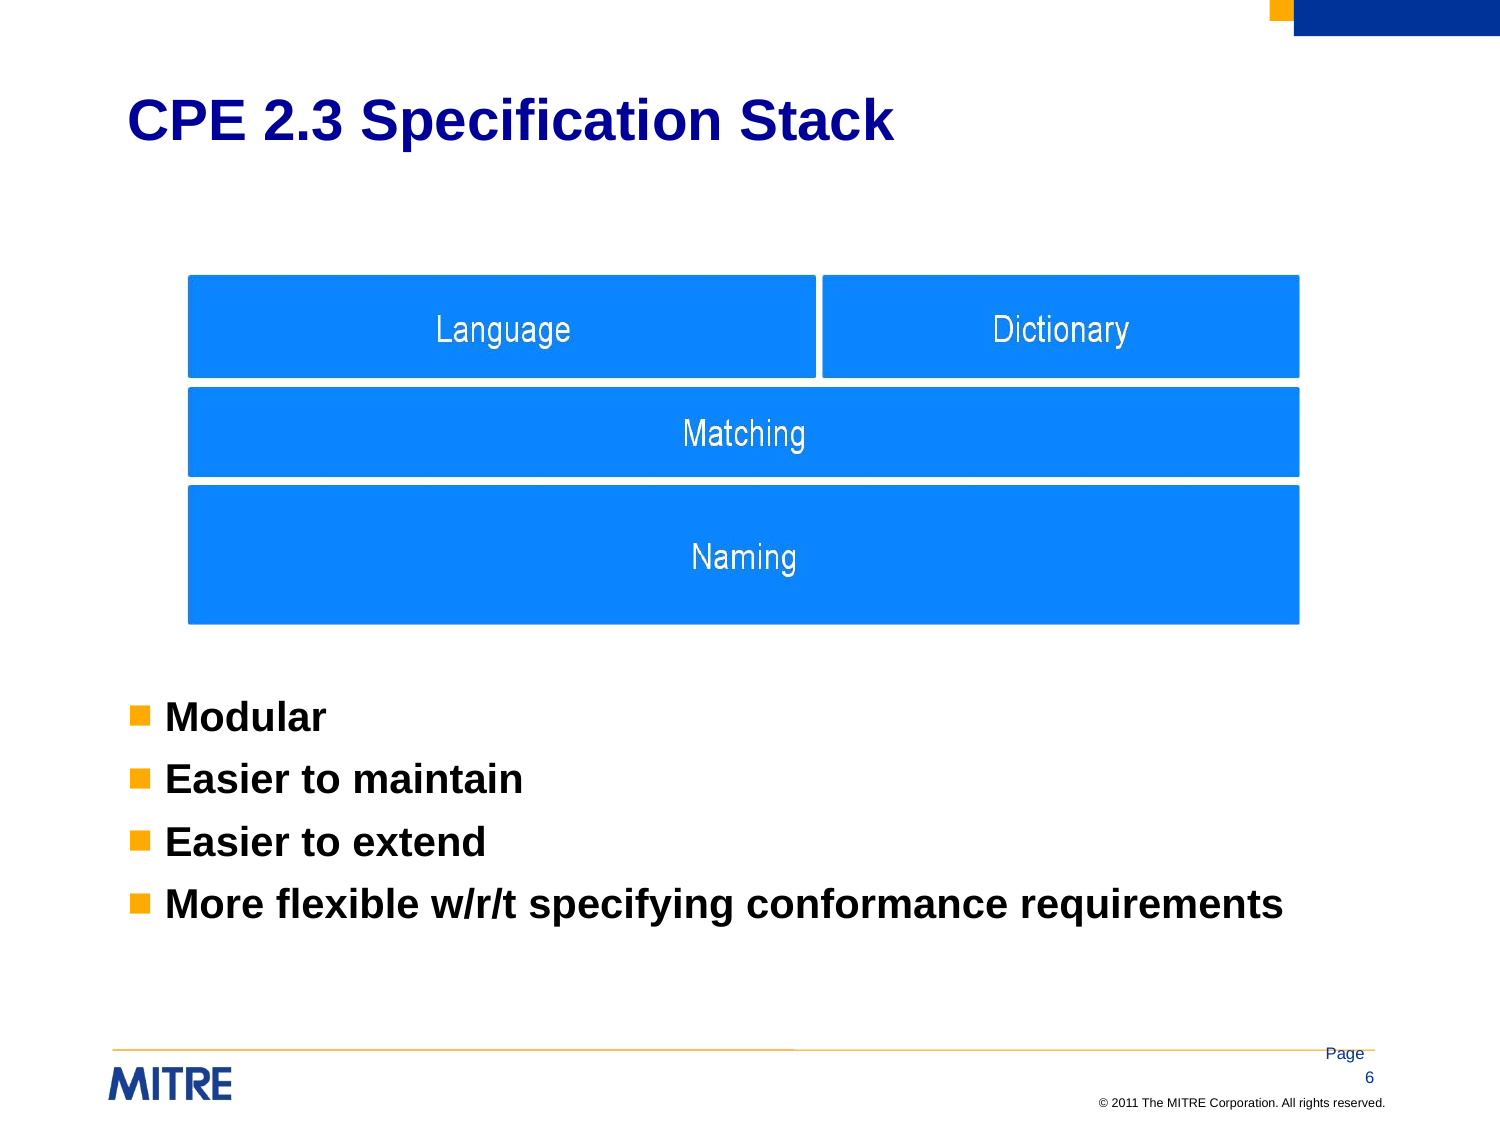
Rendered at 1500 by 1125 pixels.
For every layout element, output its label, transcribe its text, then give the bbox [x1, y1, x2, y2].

slide_number Page 6 [1301, 1049, 1390, 1076]
picture [103, 1064, 236, 1106]
picture [187, 274, 1301, 626]
list Modular Easier to maintain Easier to extend More flexible w/r/t specifying conformance requirements [112, 623, 1376, 1038]
title CPE 2.3 Specification Stack [112, 45, 1375, 200]
